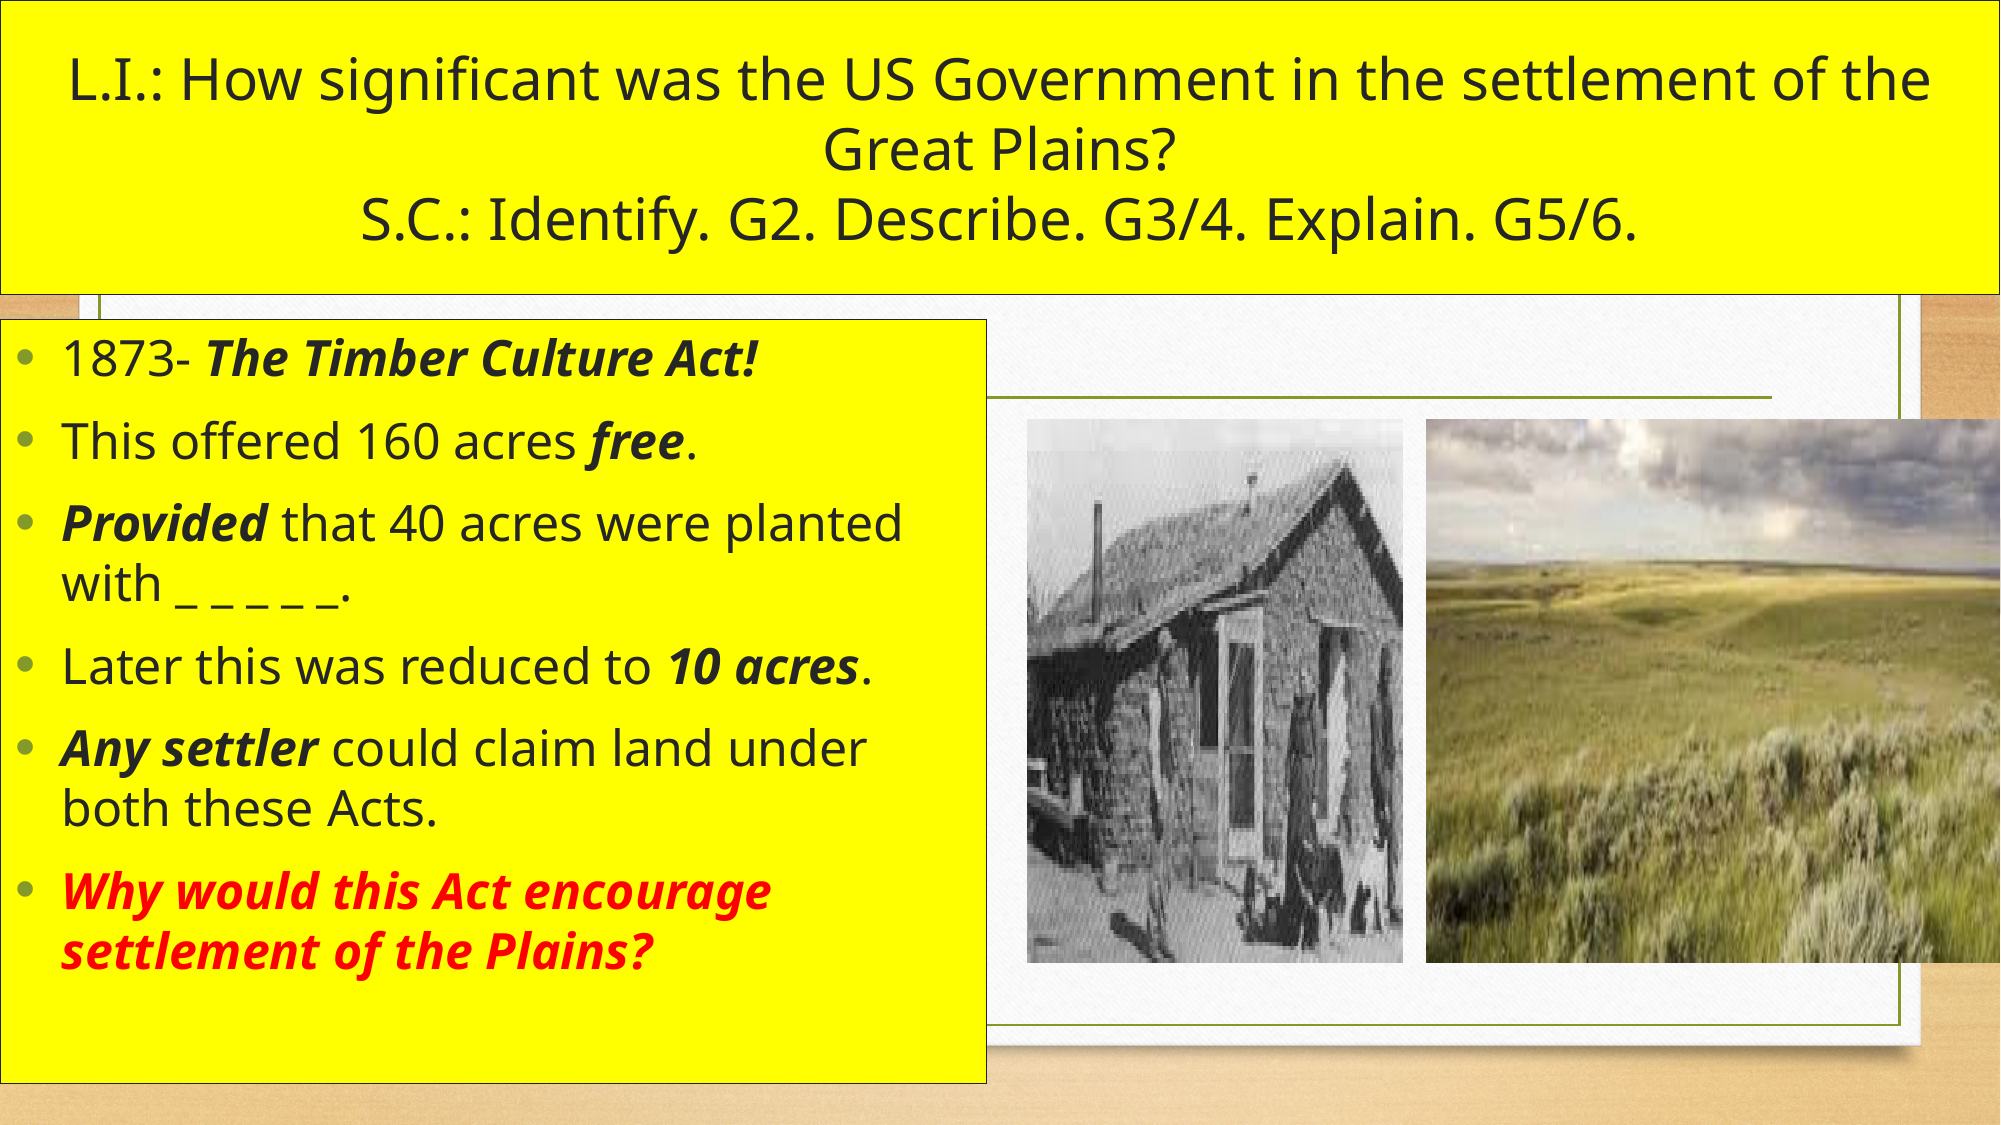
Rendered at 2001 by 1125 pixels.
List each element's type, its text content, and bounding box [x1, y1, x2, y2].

picture [0, 295, 98, 319]
title L.I.: How significant was the US Government in the settlement of the Great Plains? S.C.: Identify. G2. Describe. G3/4. Explain. G5/6. [0, 0, 2000, 295]
picture [0, 0, 2001, 1125]
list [1027, 419, 1403, 964]
list 1873- The Timber Culture Act! This offered 160 acres free. Provided that 40 acres were planted with _ _ _ _ _. Later this was reduced to 10 acres. Any settler could claim land under both these Acts. Why would this Act encourage settlement of the Plains? [0, 319, 987, 1084]
